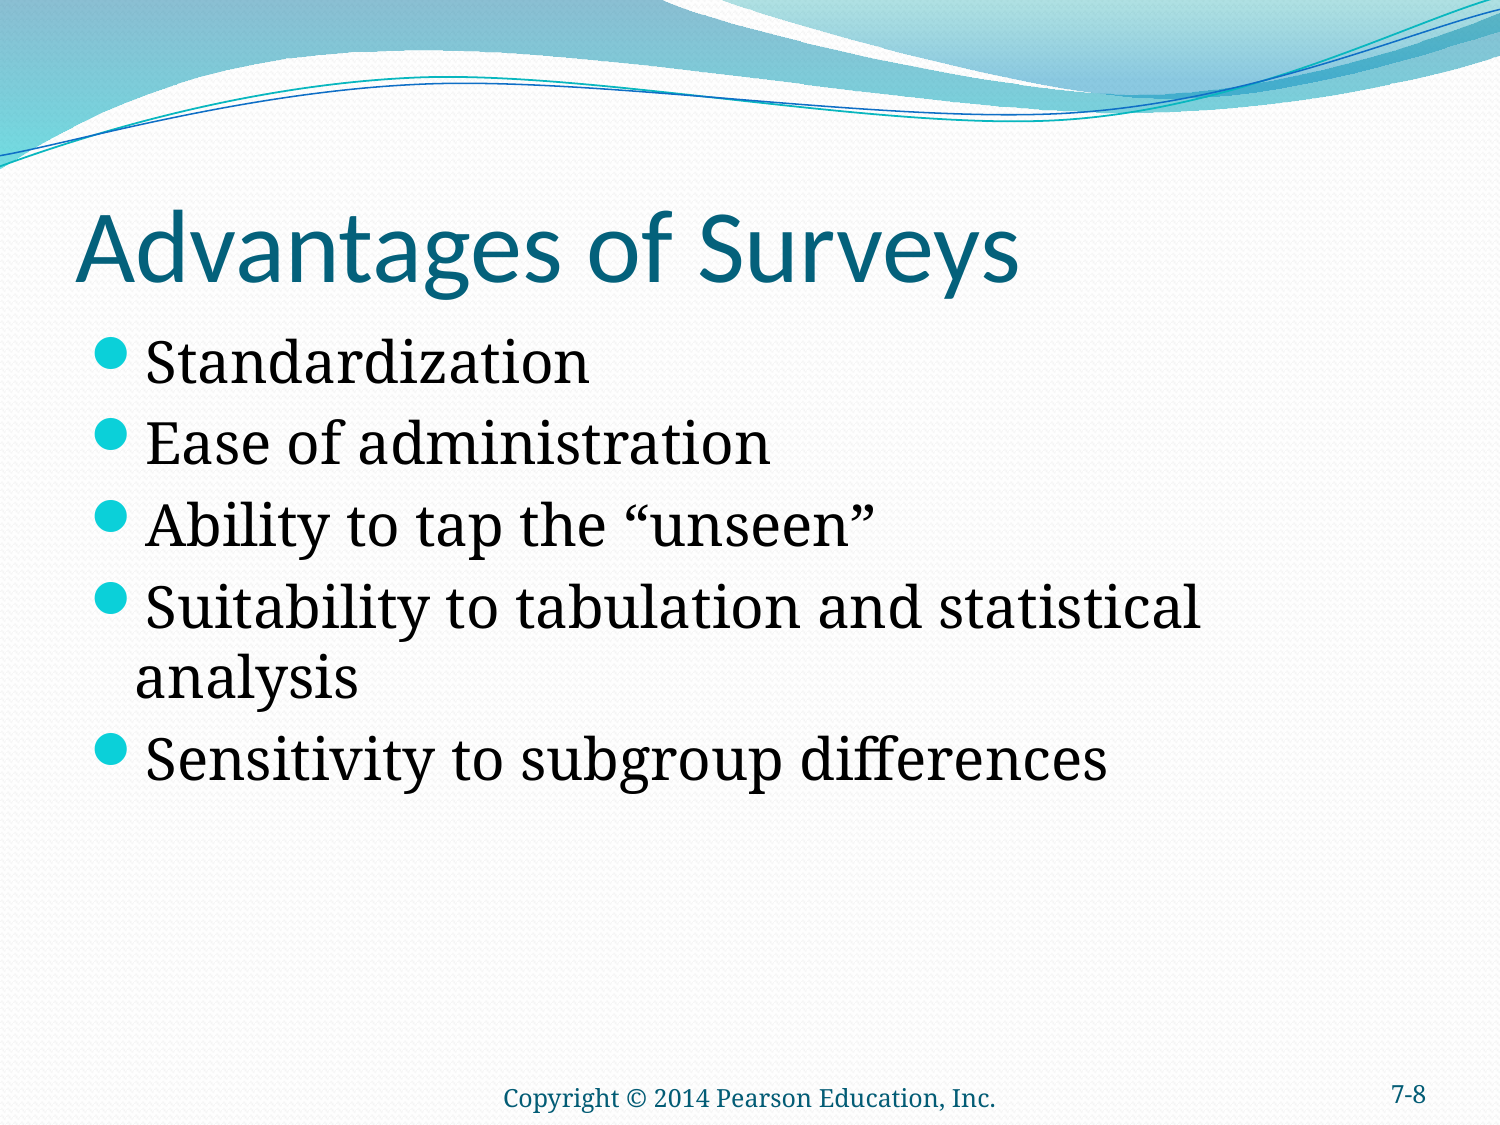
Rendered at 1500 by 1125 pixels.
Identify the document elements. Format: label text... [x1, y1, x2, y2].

list Standardization Ease of administration Ability to tap the “unseen” Suitability to tabulation and statistical analysis Sensitivity to subgroup differences [74, 317, 1426, 1038]
title Advantages of Surveys [74, 115, 1426, 304]
